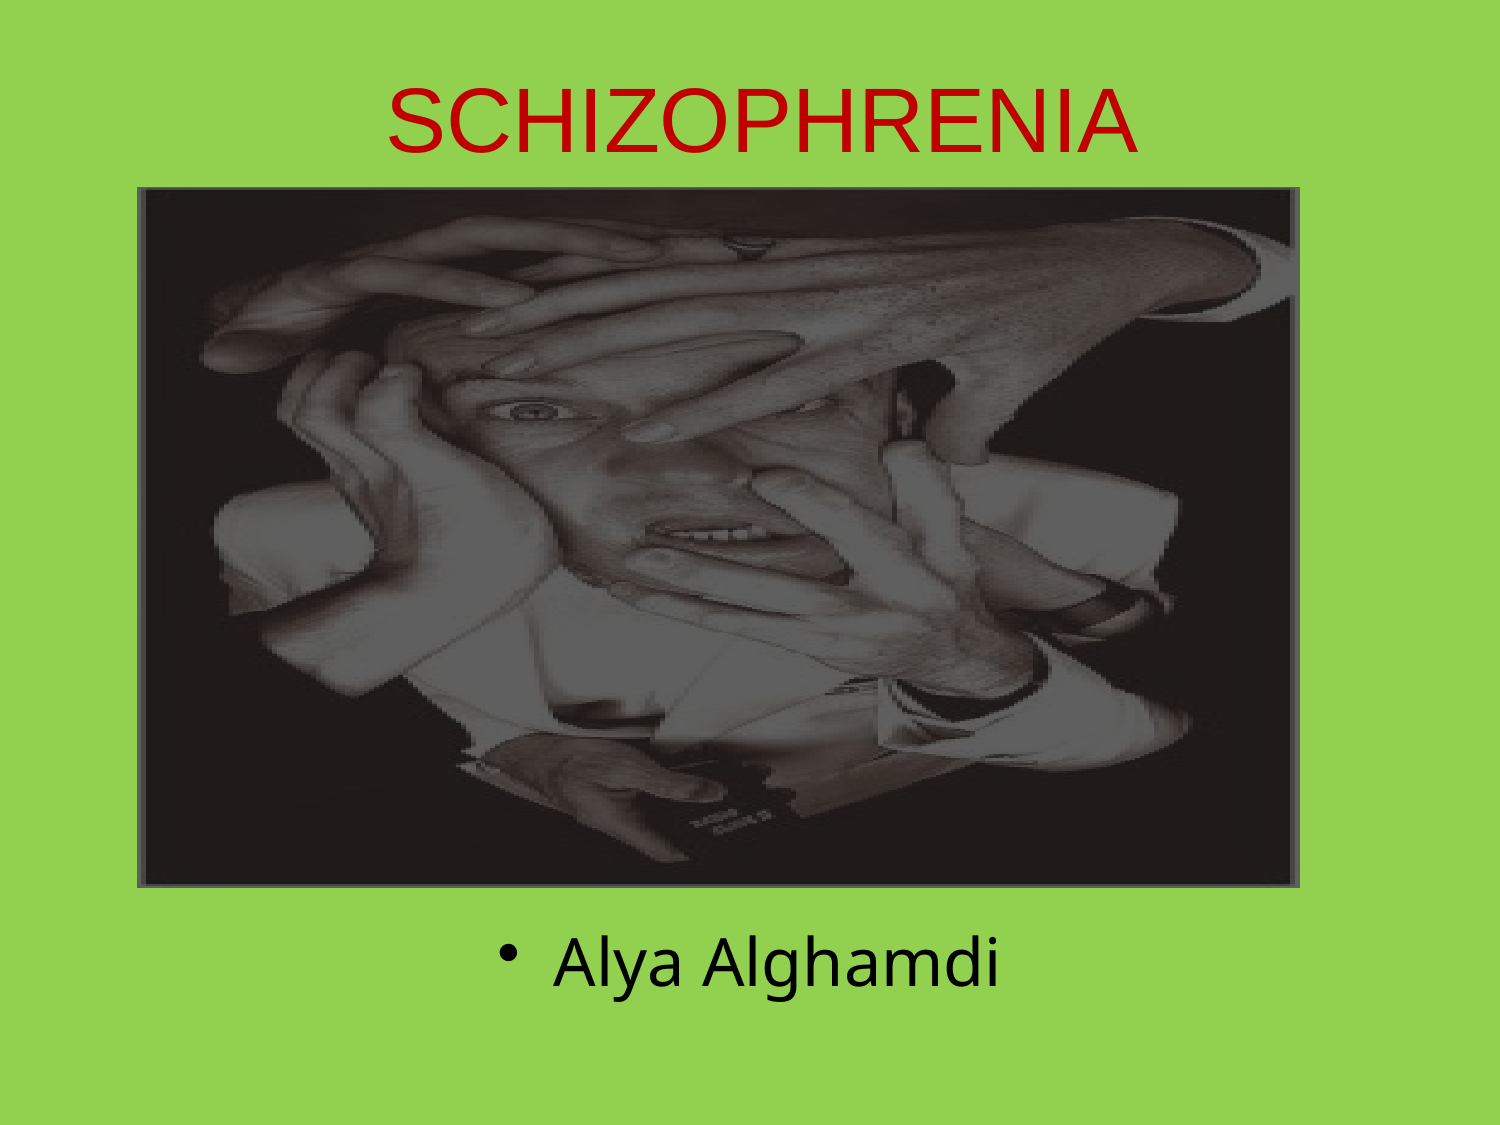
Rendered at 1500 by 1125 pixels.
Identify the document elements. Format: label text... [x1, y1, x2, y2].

list Alya Alghamdi [75, 912, 1425, 1005]
picture [137, 187, 1301, 888]
title SCHIZOPHRENIA [87, 0, 1438, 233]
text_box [99, 924, 1500, 1075]
